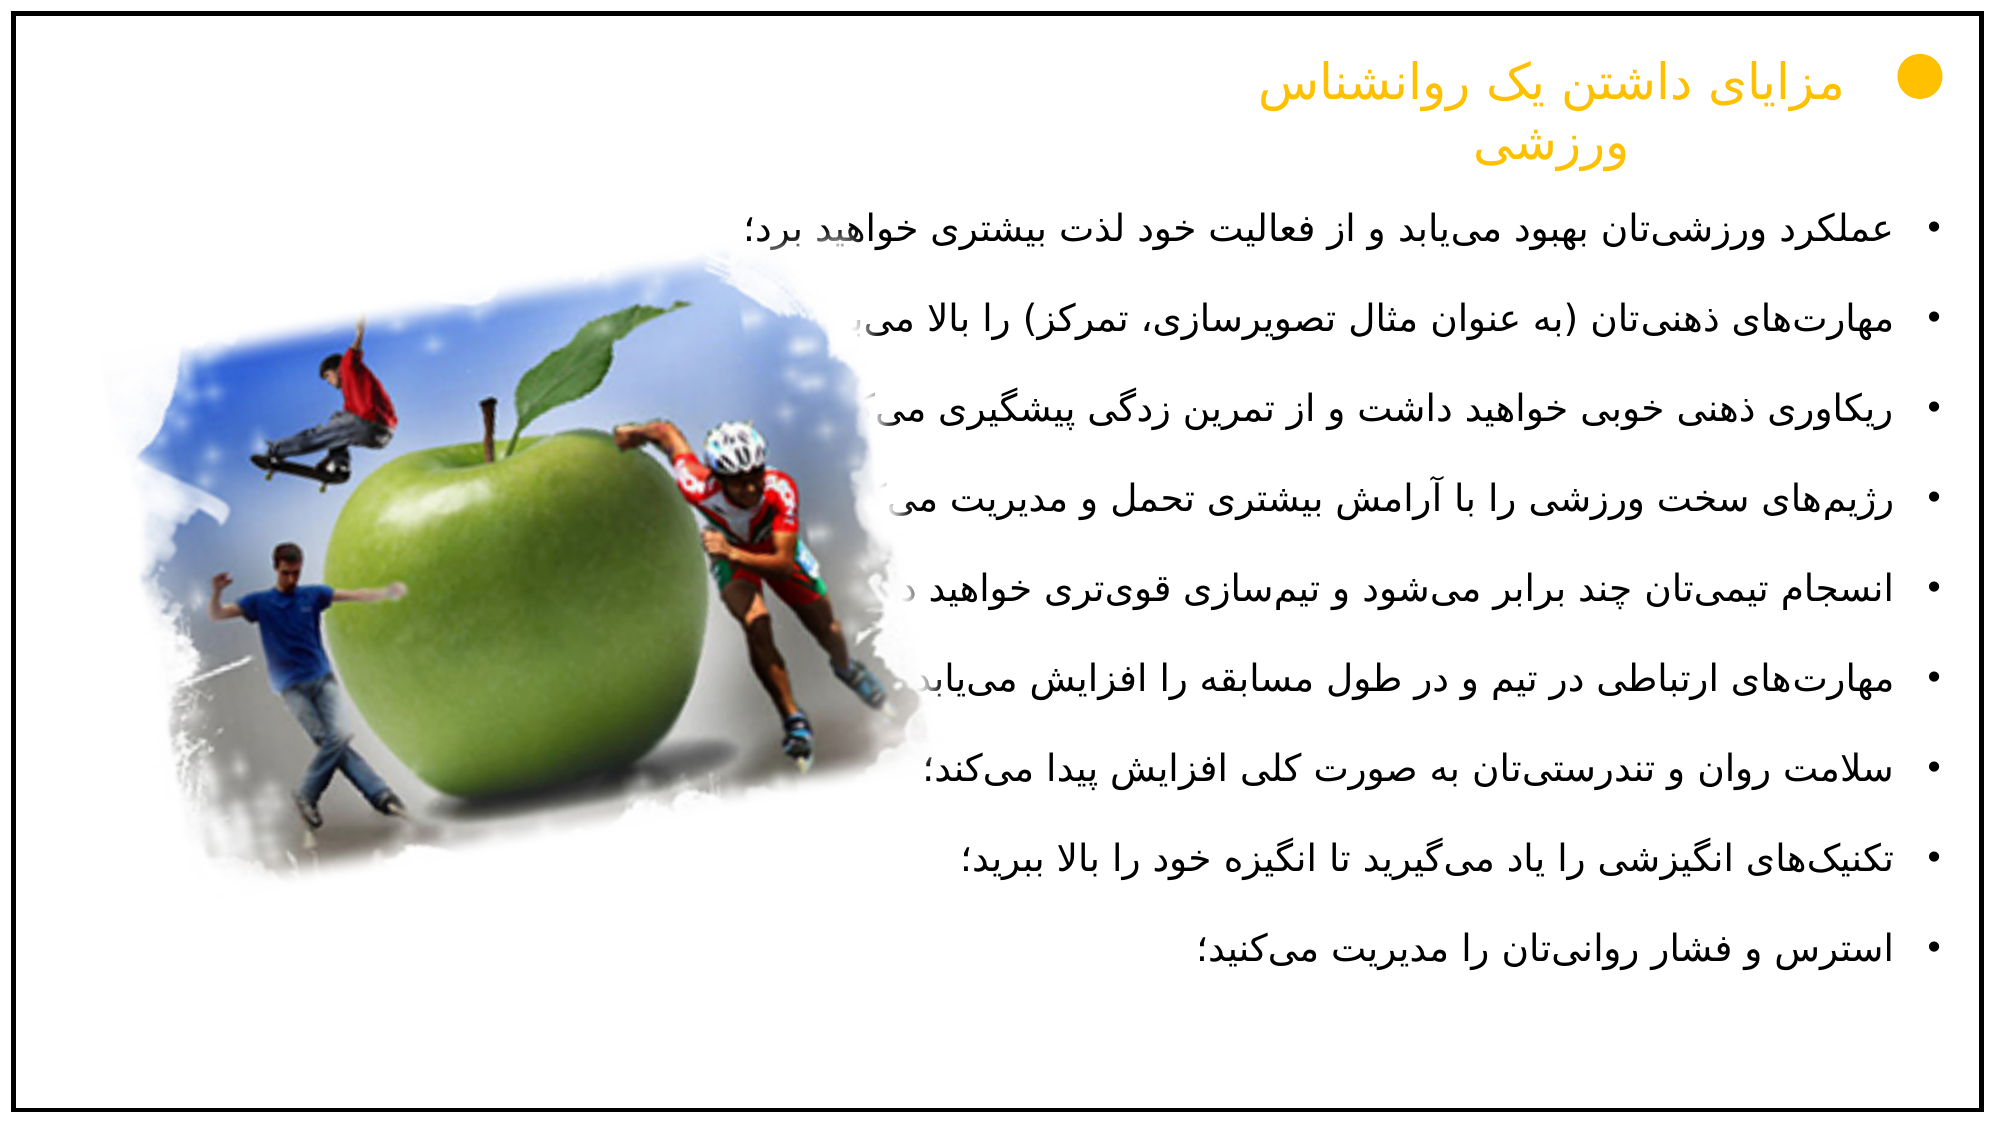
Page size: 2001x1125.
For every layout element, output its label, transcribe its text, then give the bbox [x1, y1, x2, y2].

text_box مزایای داشتن یک روانشناس ورزشی [1204, 42, 1900, 151]
picture [113, 250, 931, 875]
text_box عملکرد ورزشی‌تان بهبود می‌یابد و از فعالیت خود لذت بیشتری خواهید برد؛ مهارت‌های ذهنی‌تان (به عنوان مثال تصویرسازی، تمرکز) را بالا می‌برد؛ ریکاوری ذهنی خوبی خواهید داشت و از تمرین زدگی پیشگیری می‌کنید؛ رژیم‌های سخت ورزشی را با آرامش بیشتری تحمل و مدیریت می‌کنید؛ انسجام تیمی‌تان چند برابر می‌شود و تیم‌سازی قوی‌تری خواهید داشت؛ مهارت‌های ارتباطی در تیم و در طول مسابقه را افزایش می‌یابد؛ سلامت روان و تندرستی‌تان به صورت کلی افزایش پیدا می‌کند؛ تکنیک‌های انگیزشی را یاد می‌گیرید تا انگیزه خود را بالا ببرید؛ استرس و فشار روانی‌تان را مدیریت می‌کنید؛ [122, 151, 1956, 977]
